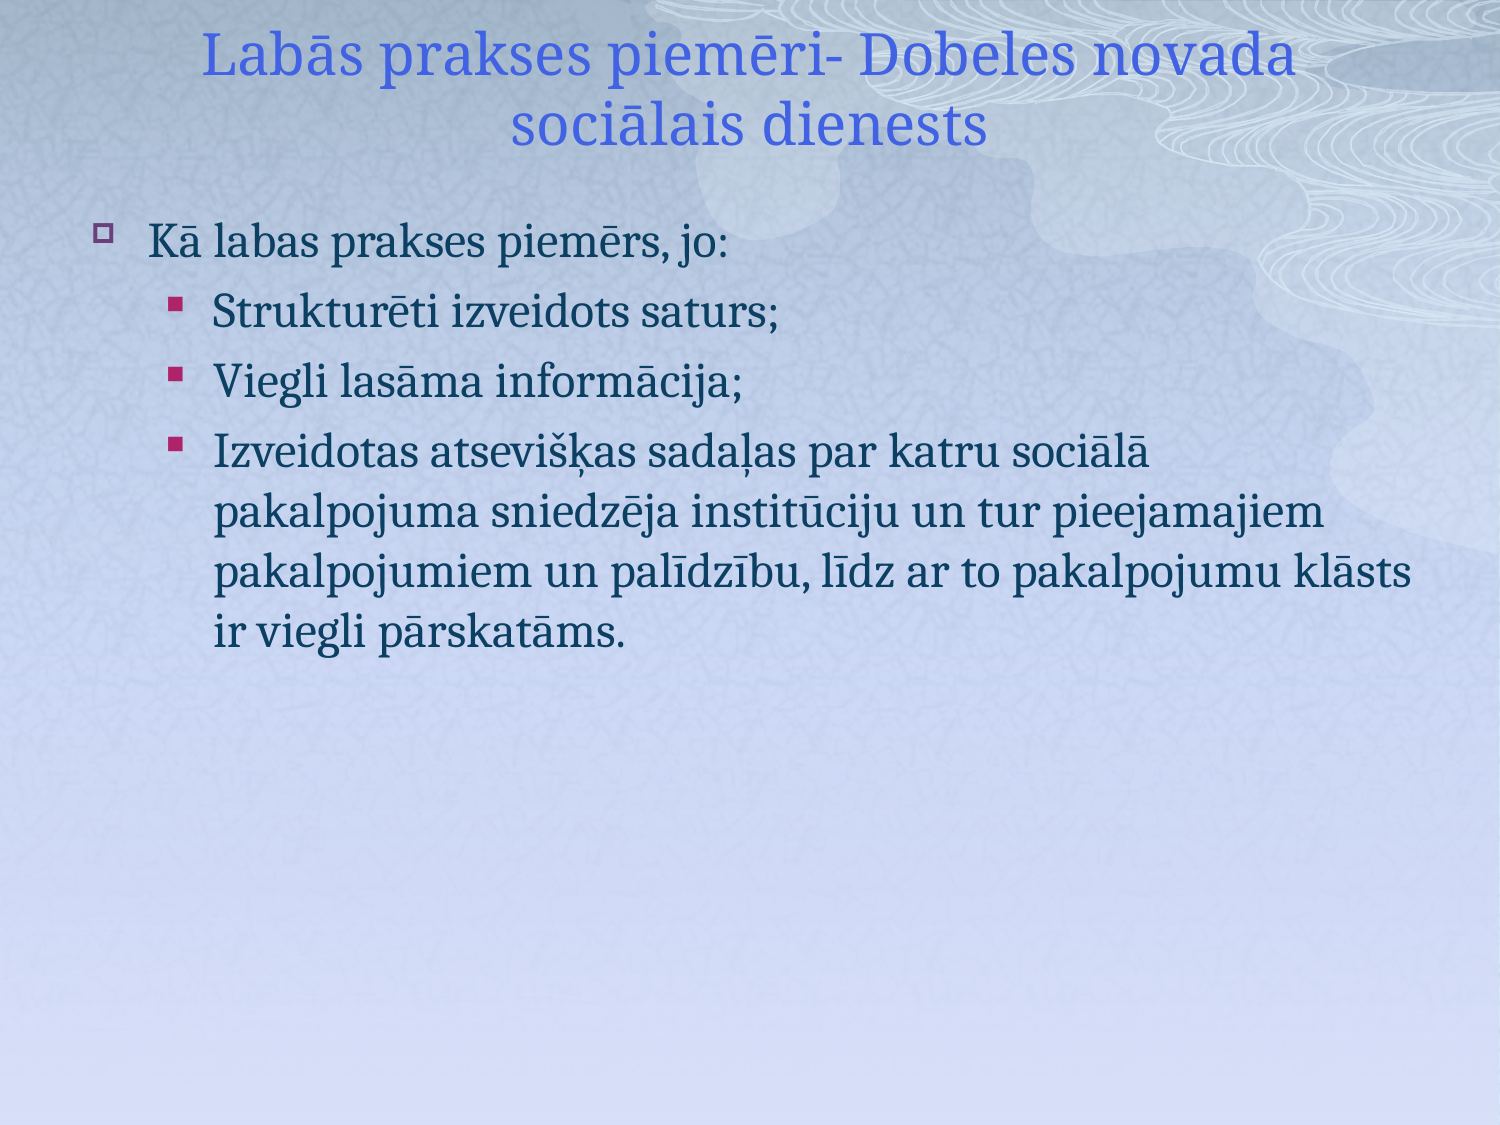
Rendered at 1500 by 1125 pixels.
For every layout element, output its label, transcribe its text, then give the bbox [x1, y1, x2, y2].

list Kā labas prakses piemērs, jo: Strukturēti izveidots saturs; Viegli lasāma informācija; Izveidotas atsevišķas sadaļas par katru sociālā pakalpojuma sniedzēja institūciju un tur pieejamajiem pakalpojumiem un palīdzību, līdz ar to pakalpojumu klāsts ir viegli pārskatāms. [76, 200, 1430, 1032]
title Labās prakses piemēri- Dobeles novada sociālais dienests [75, 24, 1425, 150]
